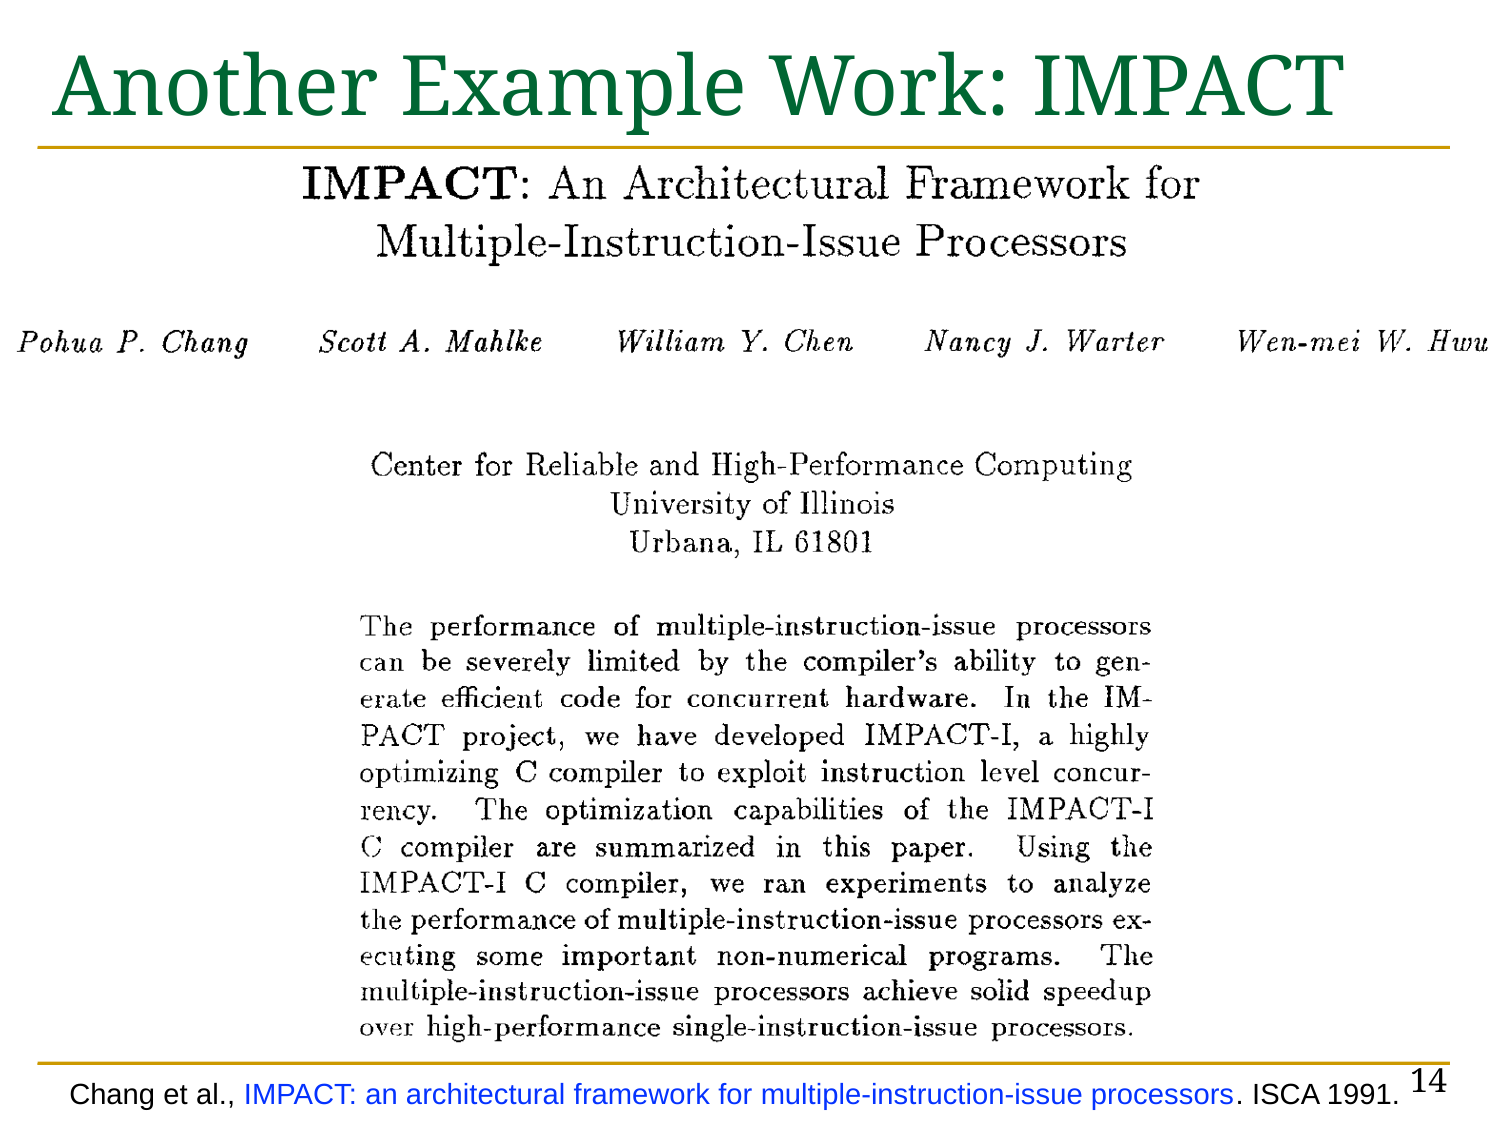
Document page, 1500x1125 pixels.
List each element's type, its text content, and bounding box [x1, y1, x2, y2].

picture [349, 602, 1163, 1051]
picture [0, 149, 1500, 564]
title Another Example Work: IMPACT [37, 24, 1450, 148]
text_box Chang et al., IMPACT: an architectural framework for multiple-instruction-issue processors. ISCA 1991. [54, 1068, 1424, 1119]
slide_number 14 [1111, 1036, 1462, 1112]
